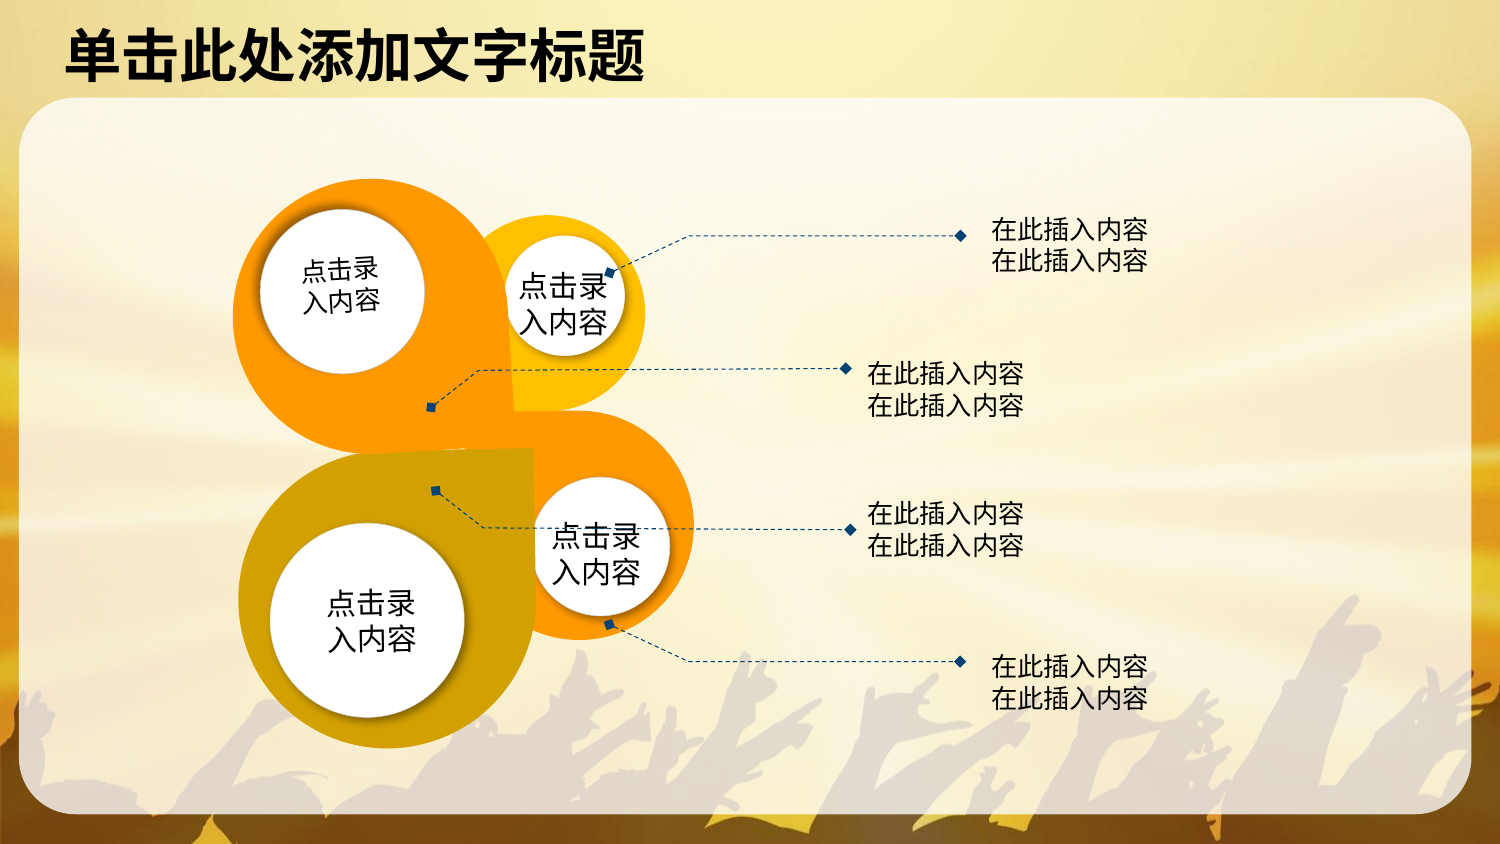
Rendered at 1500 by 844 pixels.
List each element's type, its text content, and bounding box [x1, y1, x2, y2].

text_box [508, 410, 694, 640]
text_box 在此插入内容 在此插入内容 [852, 490, 1040, 569]
text_box 在此插入内容 在此插入内容 [976, 643, 1164, 721]
text_box 在此插入内容 在此插入内容 [976, 205, 1164, 284]
text_box [641, 633, 967, 668]
text_box 在此插入内容 在此插入内容 [852, 350, 1040, 429]
text_box [646, 229, 967, 270]
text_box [238, 450, 537, 749]
text_box [694, 515, 857, 536]
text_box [508, 215, 646, 412]
picture [0, 0, 1500, 844]
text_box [232, 178, 508, 454]
text_box [646, 362, 852, 388]
